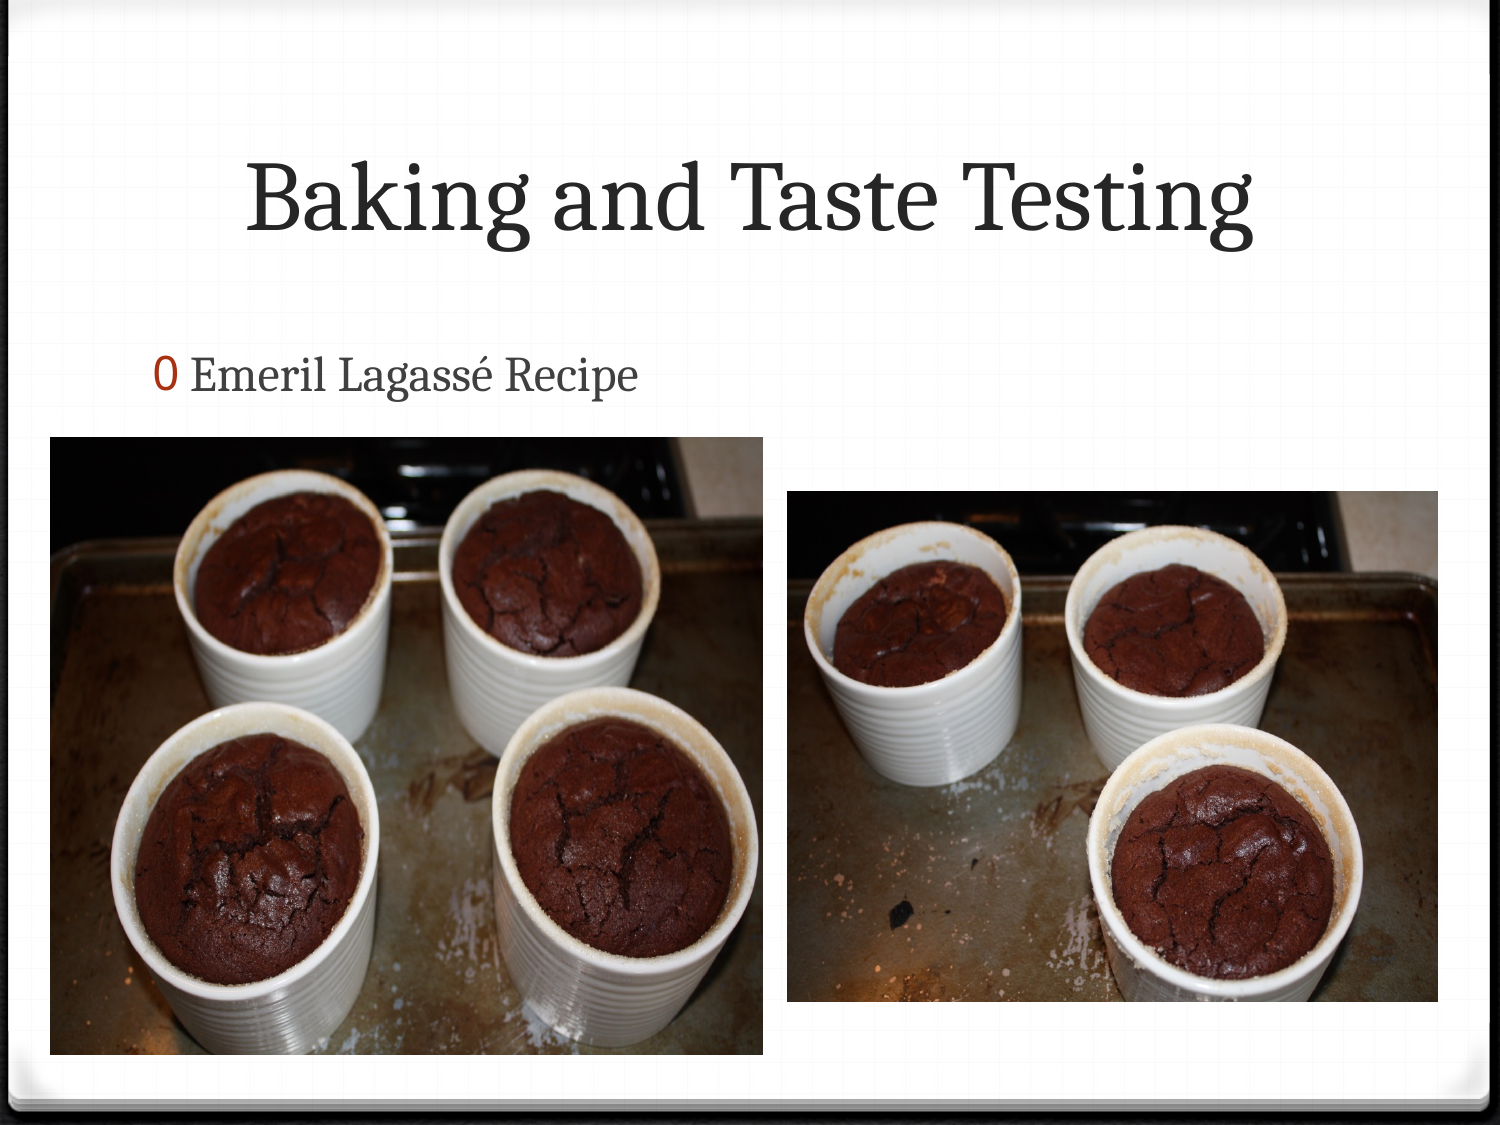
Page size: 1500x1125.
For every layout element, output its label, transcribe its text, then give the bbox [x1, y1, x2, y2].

title Baking and Taste Testing [90, 71, 1410, 309]
list Emeril Lagassé Recipe [137, 334, 1363, 983]
picture [0, 0, 1500, 1125]
